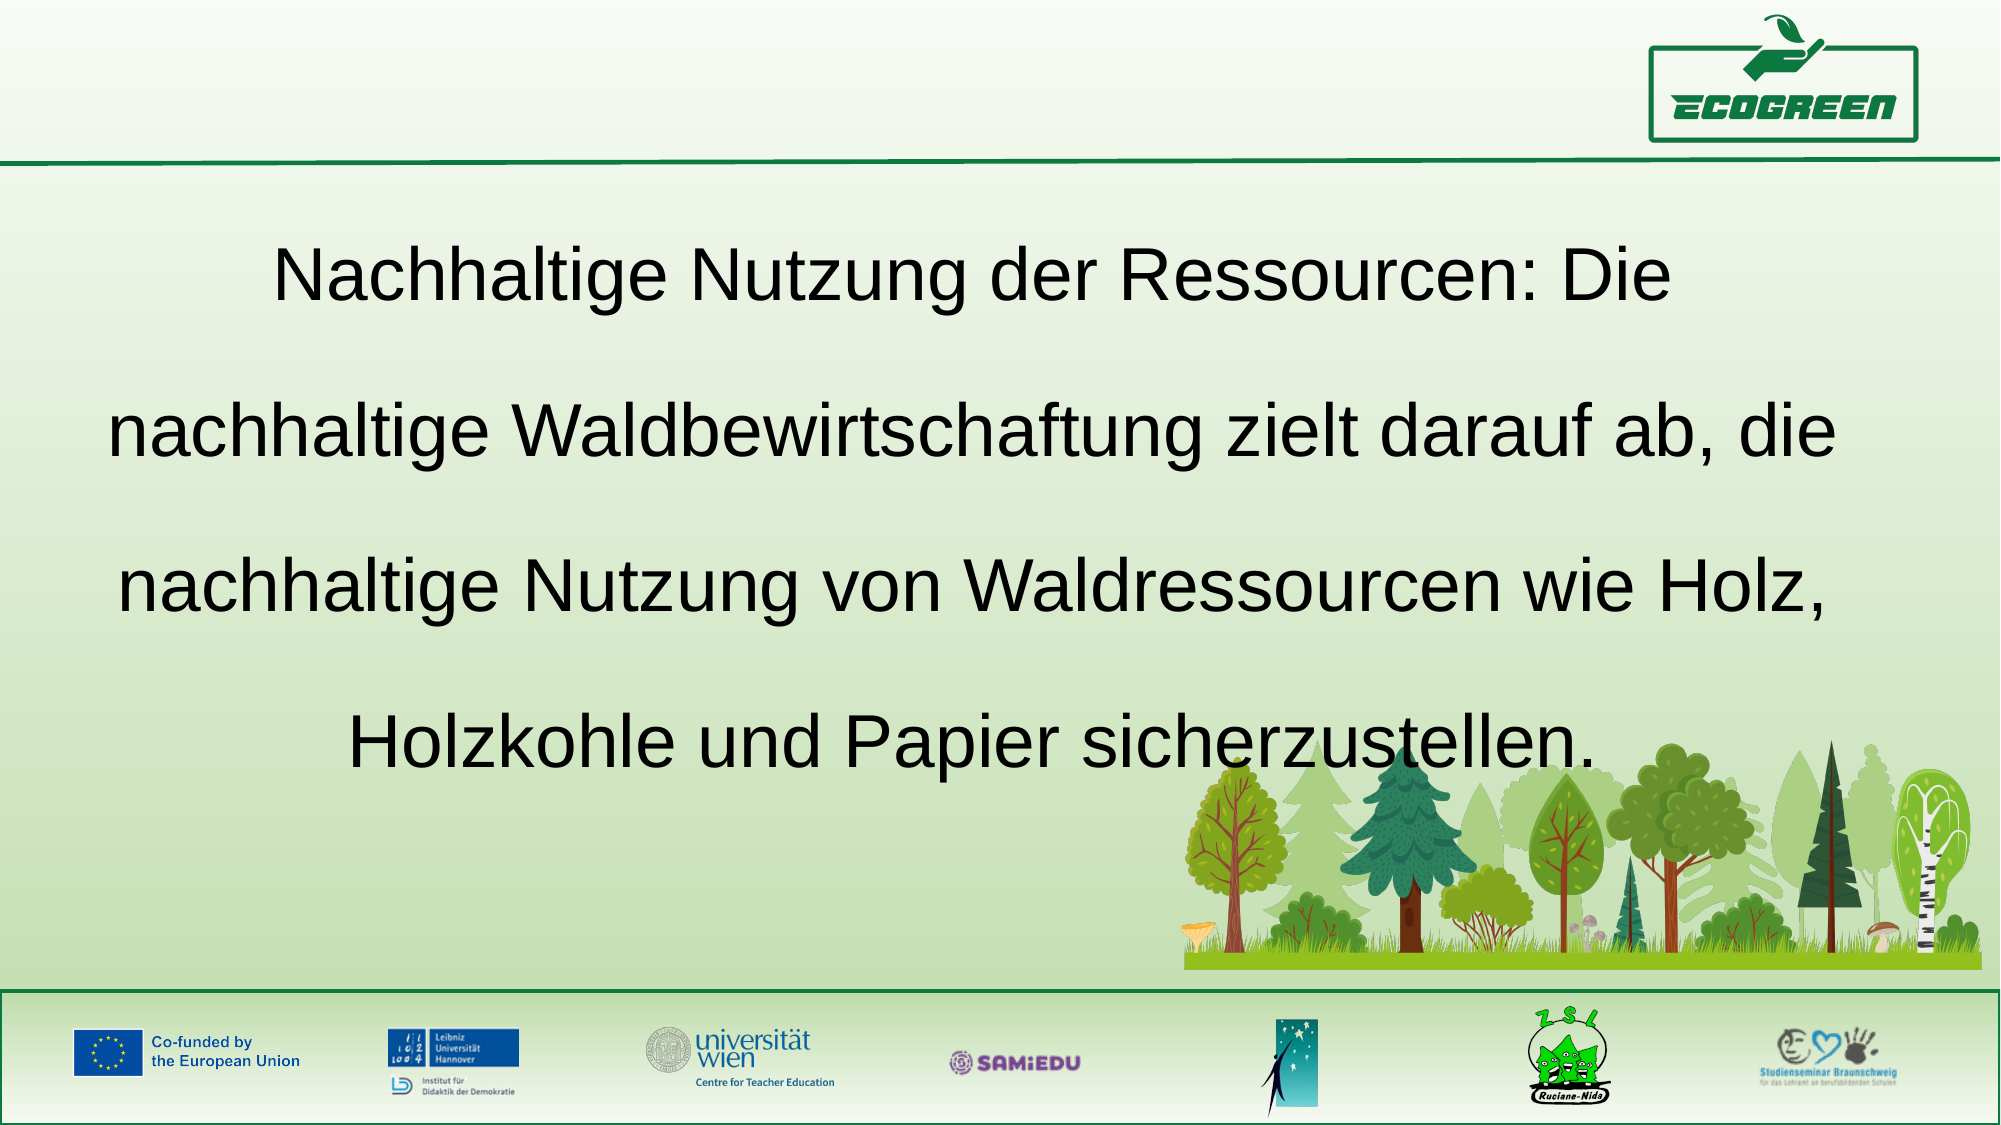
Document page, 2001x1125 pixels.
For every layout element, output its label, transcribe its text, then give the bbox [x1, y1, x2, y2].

picture [1639, 0, 1928, 157]
picture [388, 1022, 519, 1103]
picture [1755, 1022, 1902, 1091]
picture [646, 1027, 834, 1086]
text_box [1181, 739, 1982, 970]
picture [1259, 1018, 1330, 1125]
picture [945, 1047, 1087, 1079]
picture [71, 1027, 317, 1079]
text_box Nachhaltige Nutzung der Ressourcen: Die nachhaltige Waldbewirtschaftung zielt darauf ab, die nachhaltige Nutzung von Waldressourcen wie Holz, Holzkohle und Papier sicherzustellen. [85, 160, 1861, 783]
picture [1528, 1006, 1611, 1105]
